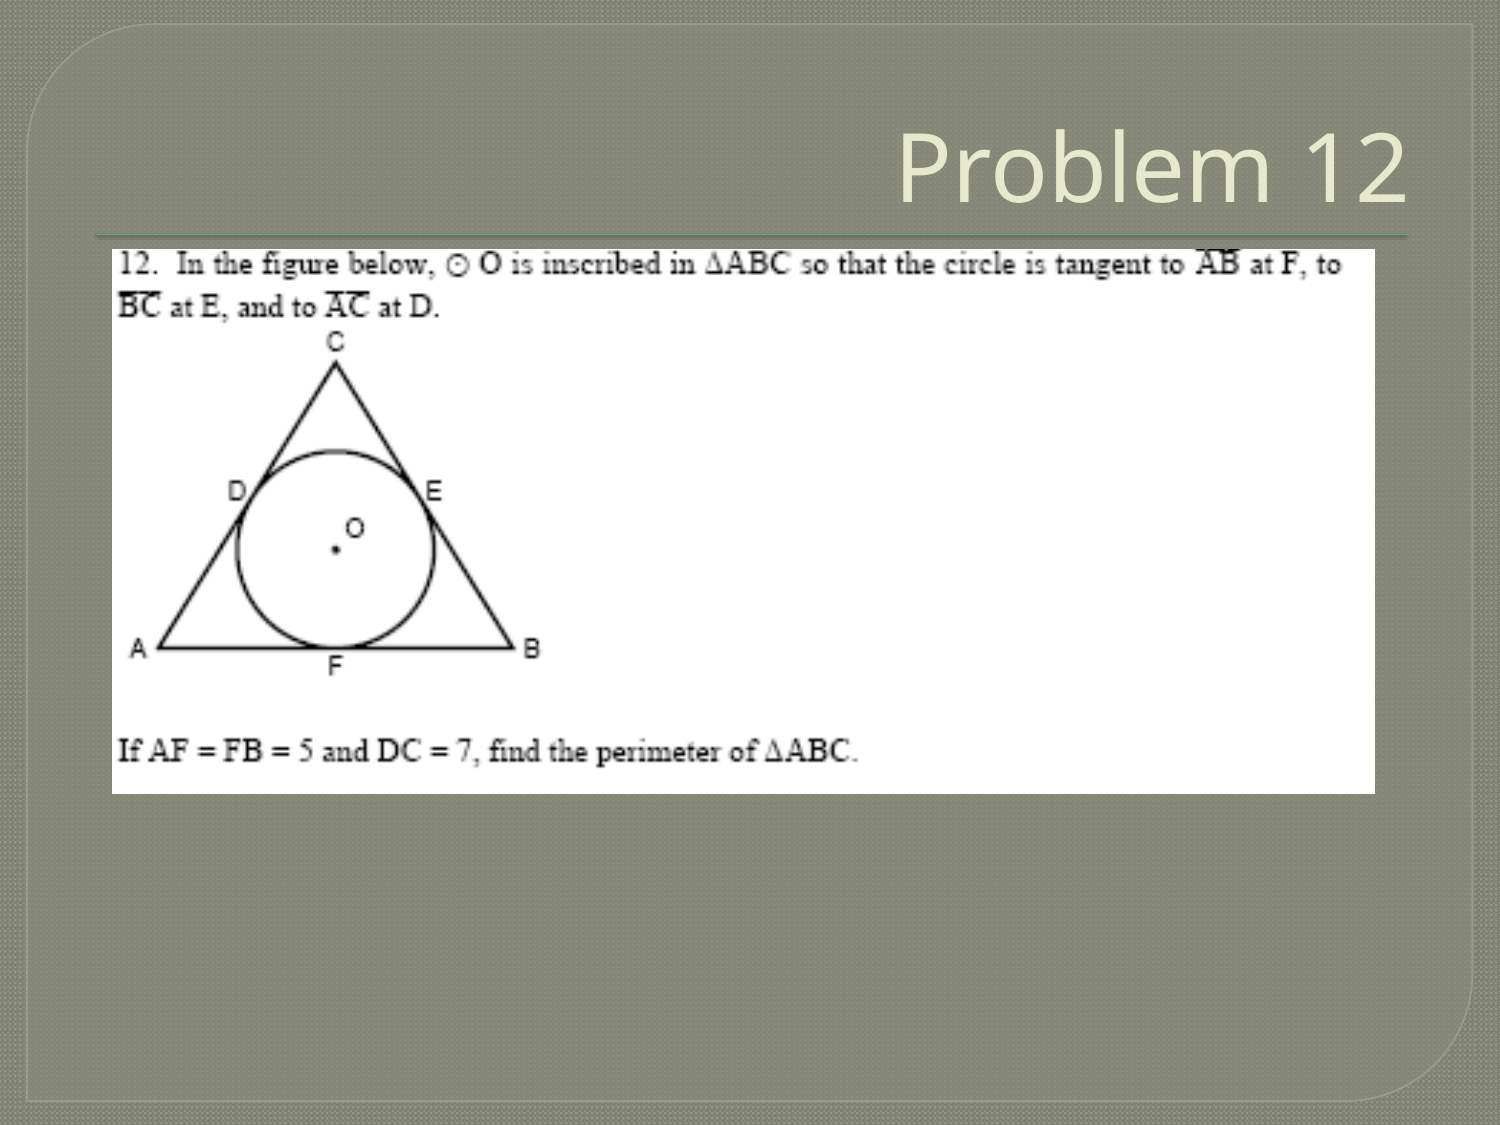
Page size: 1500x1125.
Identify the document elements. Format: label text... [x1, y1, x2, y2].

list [112, 249, 1376, 794]
title Problem 12 [75, 41, 1425, 230]
